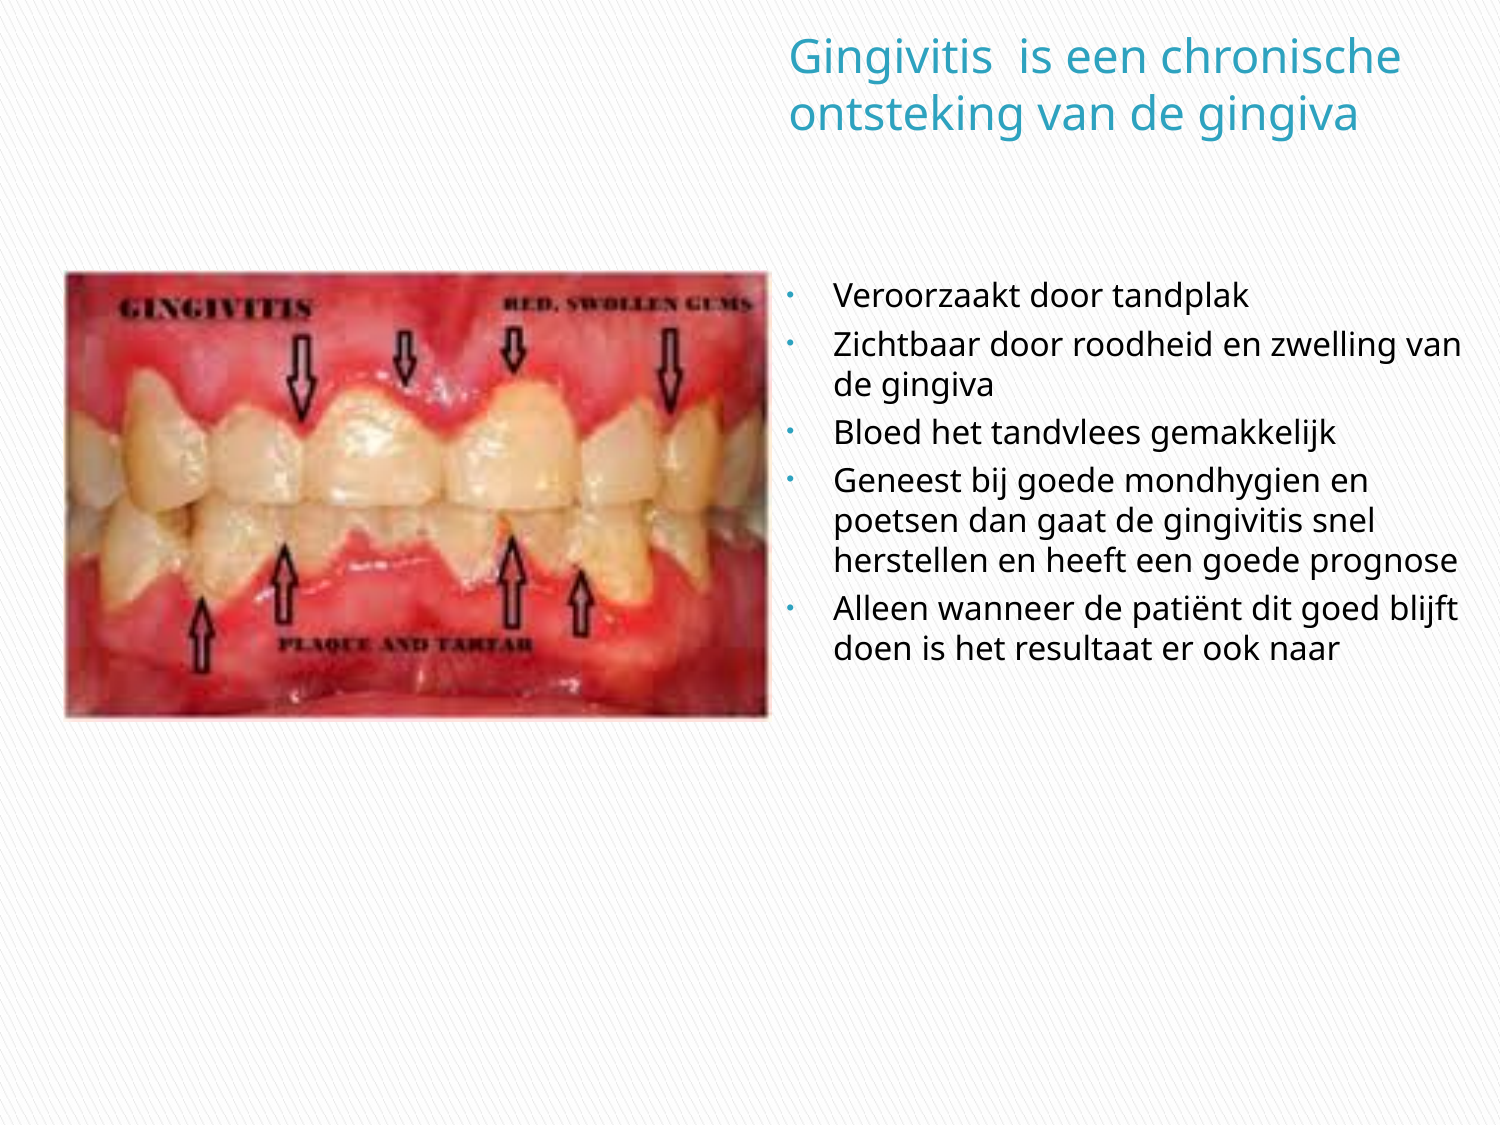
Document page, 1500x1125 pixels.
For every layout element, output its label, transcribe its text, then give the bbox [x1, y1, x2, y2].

list Veroorzaakt door tandplak Zichtbaar door roodheid en zwelling van de gingiva Bloed het tandvlees gemakkelijk Geneest bij goede mondhygien en poetsen dan gaat de gingivitis snel herstellen en heeft een goede prognose Alleen wanneer de patiënt dit goed blijft doen is het resultaat er ook naar [771, 267, 1495, 1082]
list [62, 270, 772, 723]
title Gingivitis is een chronische ontsteking van de gingiva [773, 19, 1471, 149]
